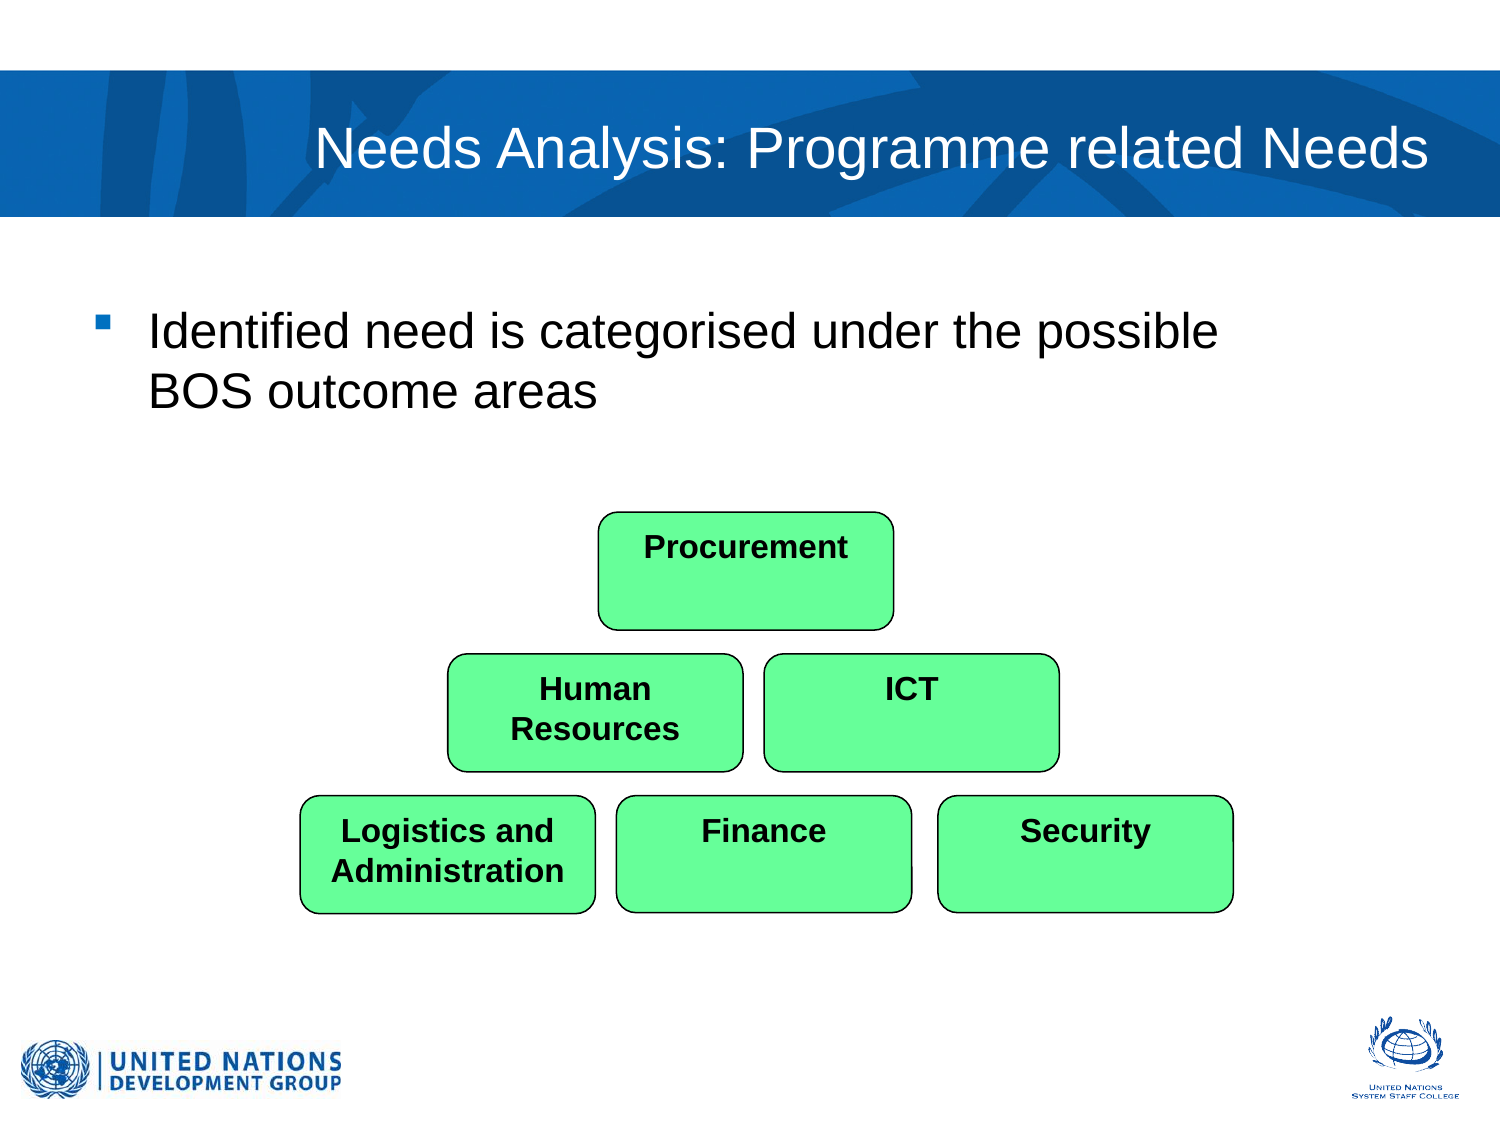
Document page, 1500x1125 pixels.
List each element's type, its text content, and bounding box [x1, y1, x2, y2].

text_box Human Resources [447, 653, 744, 772]
picture [0, 70, 1500, 217]
picture [21, 1040, 341, 1099]
text_box Procurement [598, 512, 894, 631]
text_box Logistics and Administration [300, 795, 596, 914]
picture [1352, 1016, 1459, 1099]
text_box Security [937, 795, 1234, 913]
text_box ICT [764, 653, 1060, 772]
list Identified need is categorised under the possible BOS outcome areas [76, 290, 1352, 966]
title Needs Analysis: Programme related Needs [171, 94, 1447, 195]
text_box Finance [616, 795, 912, 913]
